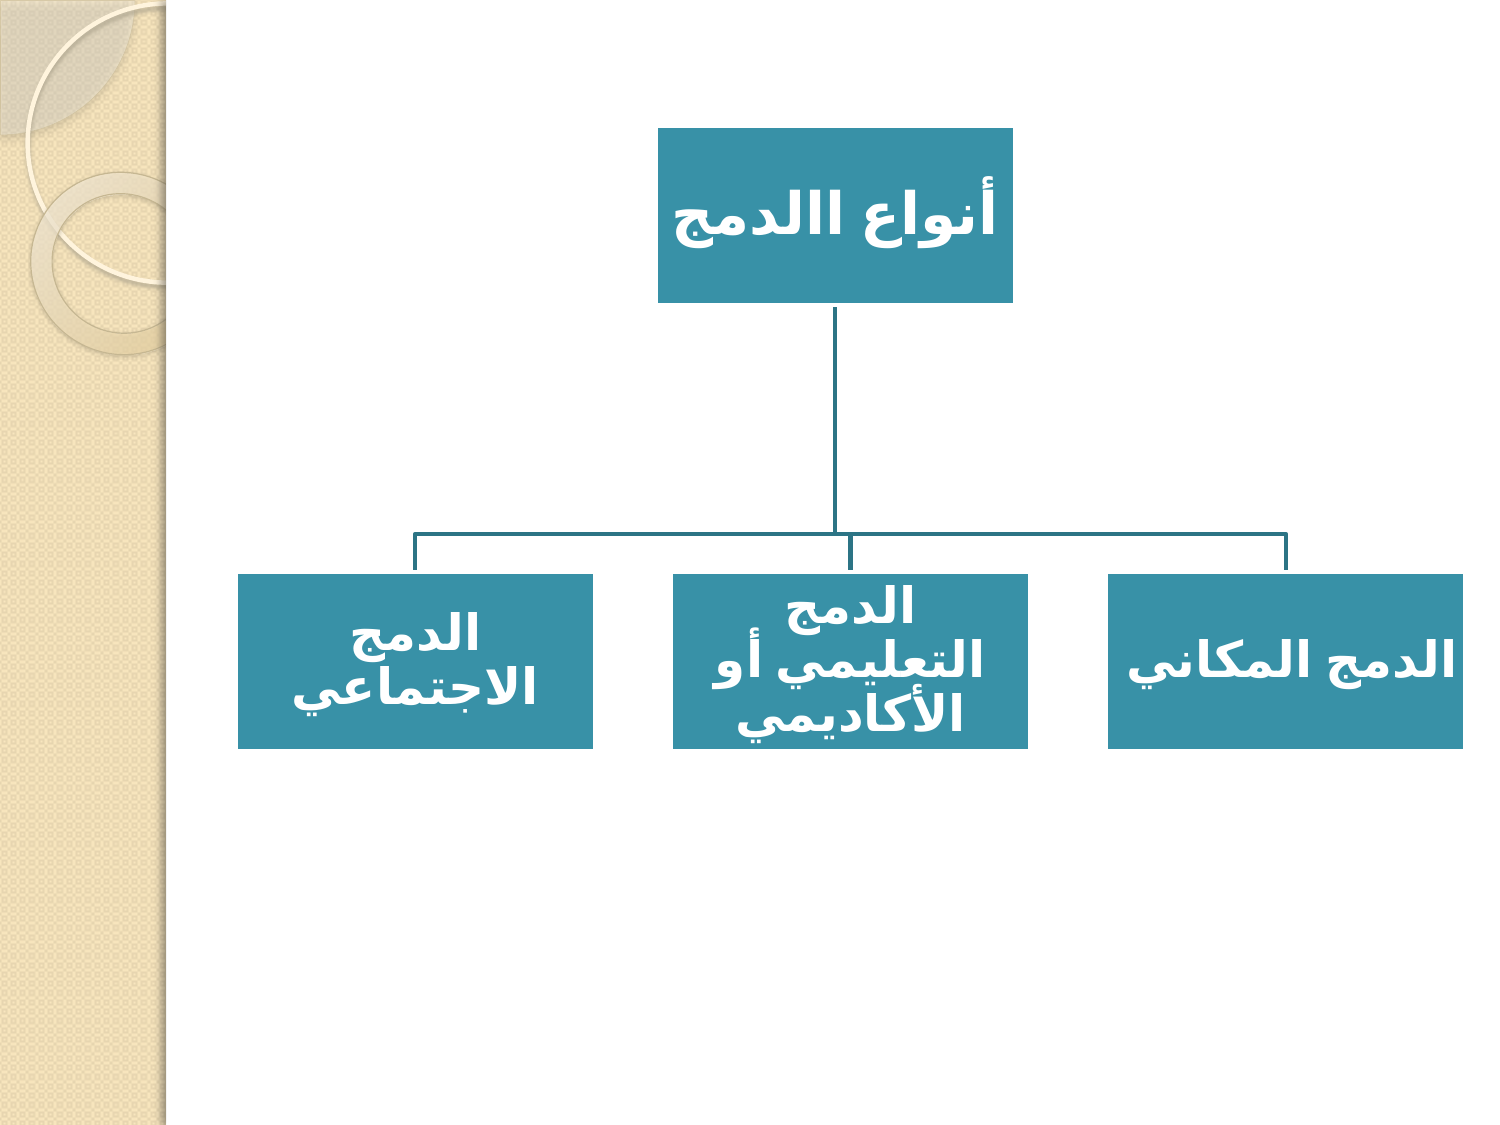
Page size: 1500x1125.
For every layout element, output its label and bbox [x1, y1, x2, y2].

list [235, 42, 1466, 1026]
